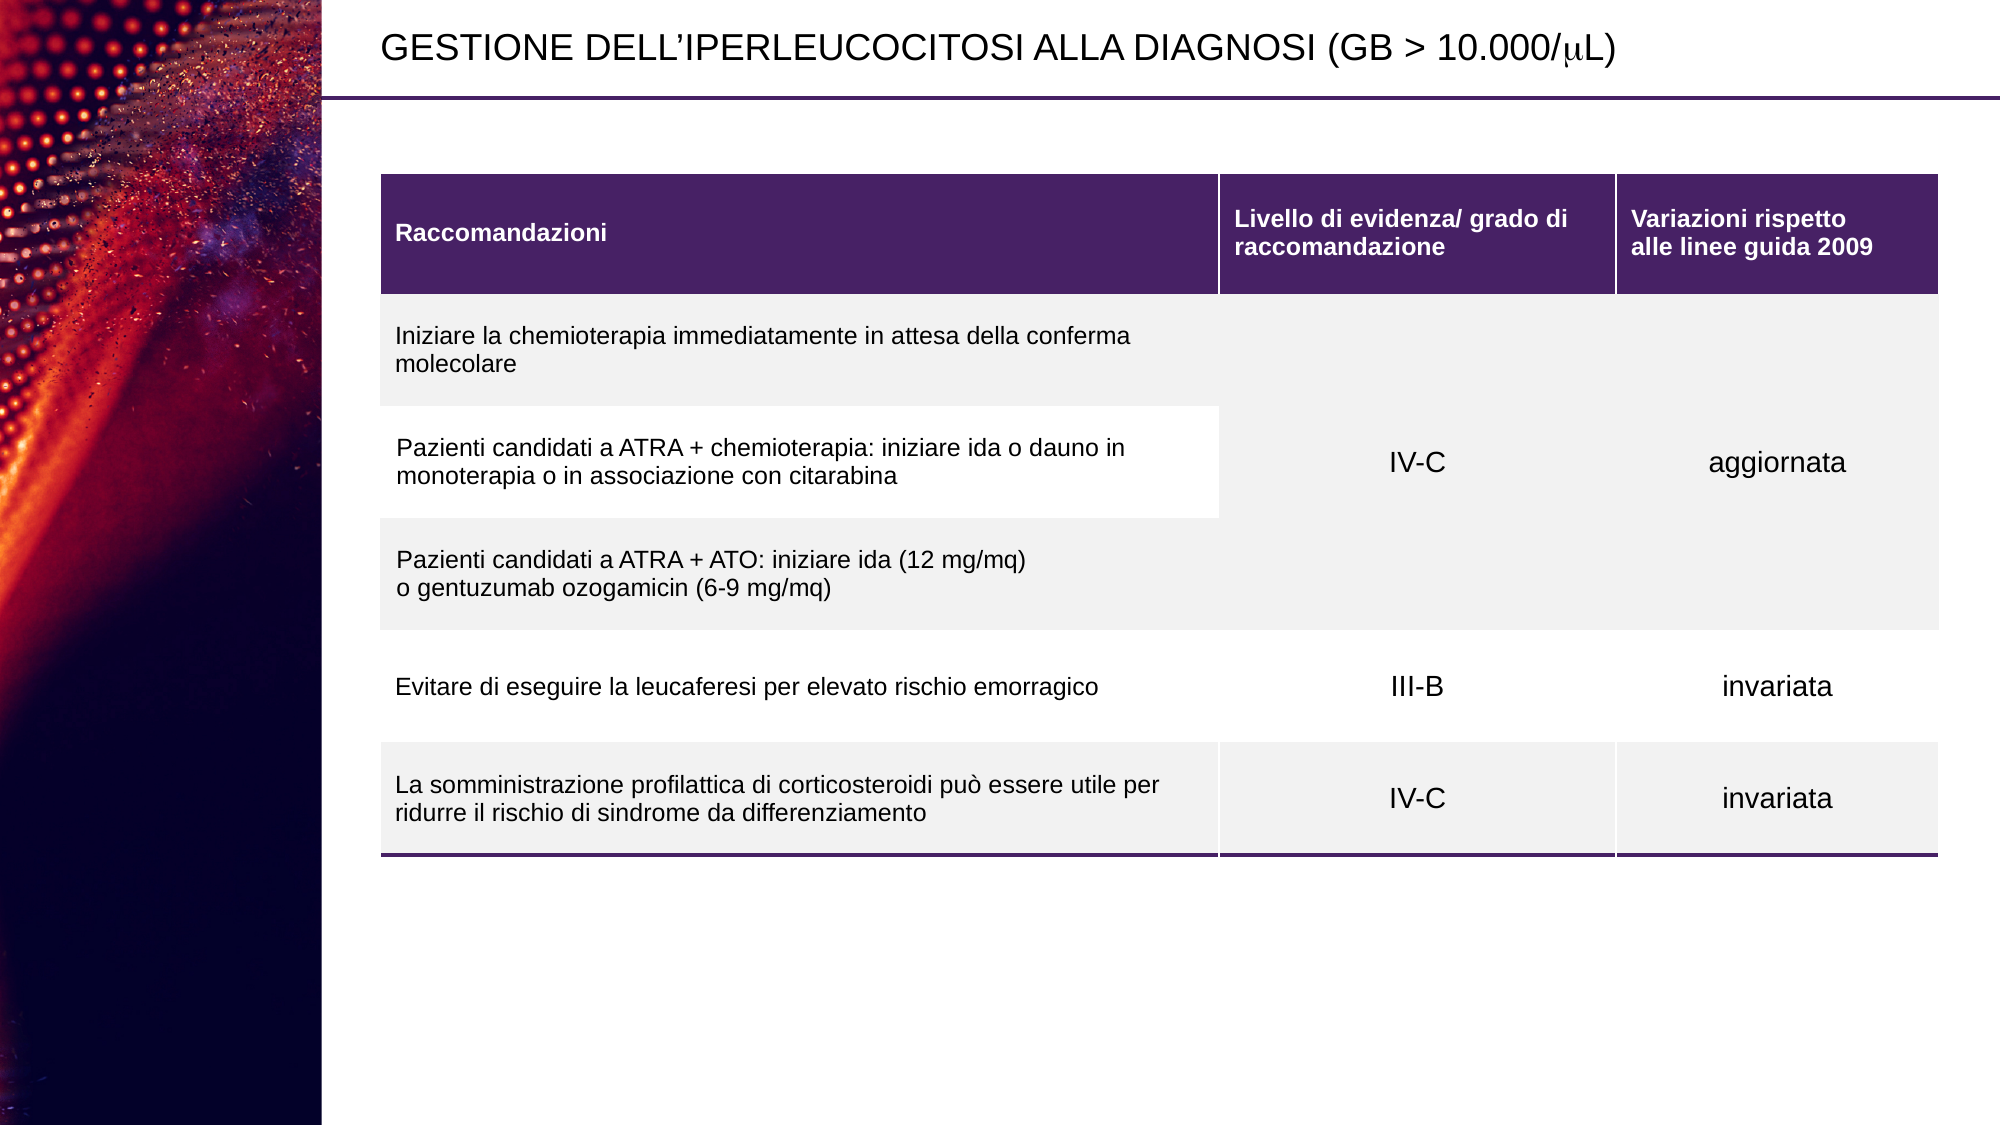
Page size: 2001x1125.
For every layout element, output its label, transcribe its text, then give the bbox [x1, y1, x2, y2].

table_cell Iniziare la chemioterapia immediatamente in attesa della conferma molecolare [380, 294, 1219, 406]
table_cell aggiornata [1616, 294, 1939, 630]
table_cell invariata [1617, 742, 1938, 853]
table_cell Pazienti candidati a ATRA + ATO: iniziare ida (12 mg/mq) o gentuzumab ozogamicin (6-9 mg/mq) [380, 518, 1219, 630]
title GESTIONE DELL’IPERLEUCOCITOSI ALLA DIAGNOSI (GB > 10.000/mL) [365, 0, 2000, 98]
table_cell IV-C [1220, 742, 1615, 853]
table_cell La somministrazione profilattica di corticosteroidi può essere utile per ridurre il rischio di sindrome da differenziamento [381, 742, 1218, 853]
picture [0, 0, 322, 1125]
table_cell III-B [1219, 630, 1616, 742]
table_cell invariata [1616, 630, 1939, 742]
table_header Raccomandazioni [381, 174, 1218, 294]
table_cell IV-C [1219, 294, 1616, 630]
table_cell Evitare di eseguire la leucaferesi per elevato rischio emorragico [380, 630, 1219, 742]
table_header Livello di evidenza/ grado di raccomandazione [1220, 174, 1615, 294]
table_header Variazioni rispetto alle linee guida 2009 [1617, 174, 1938, 294]
table_cell Pazienti candidati a ATRA + chemioterapia: iniziare ida o dauno in monoterapia o in associazione con citarabina [380, 406, 1219, 518]
